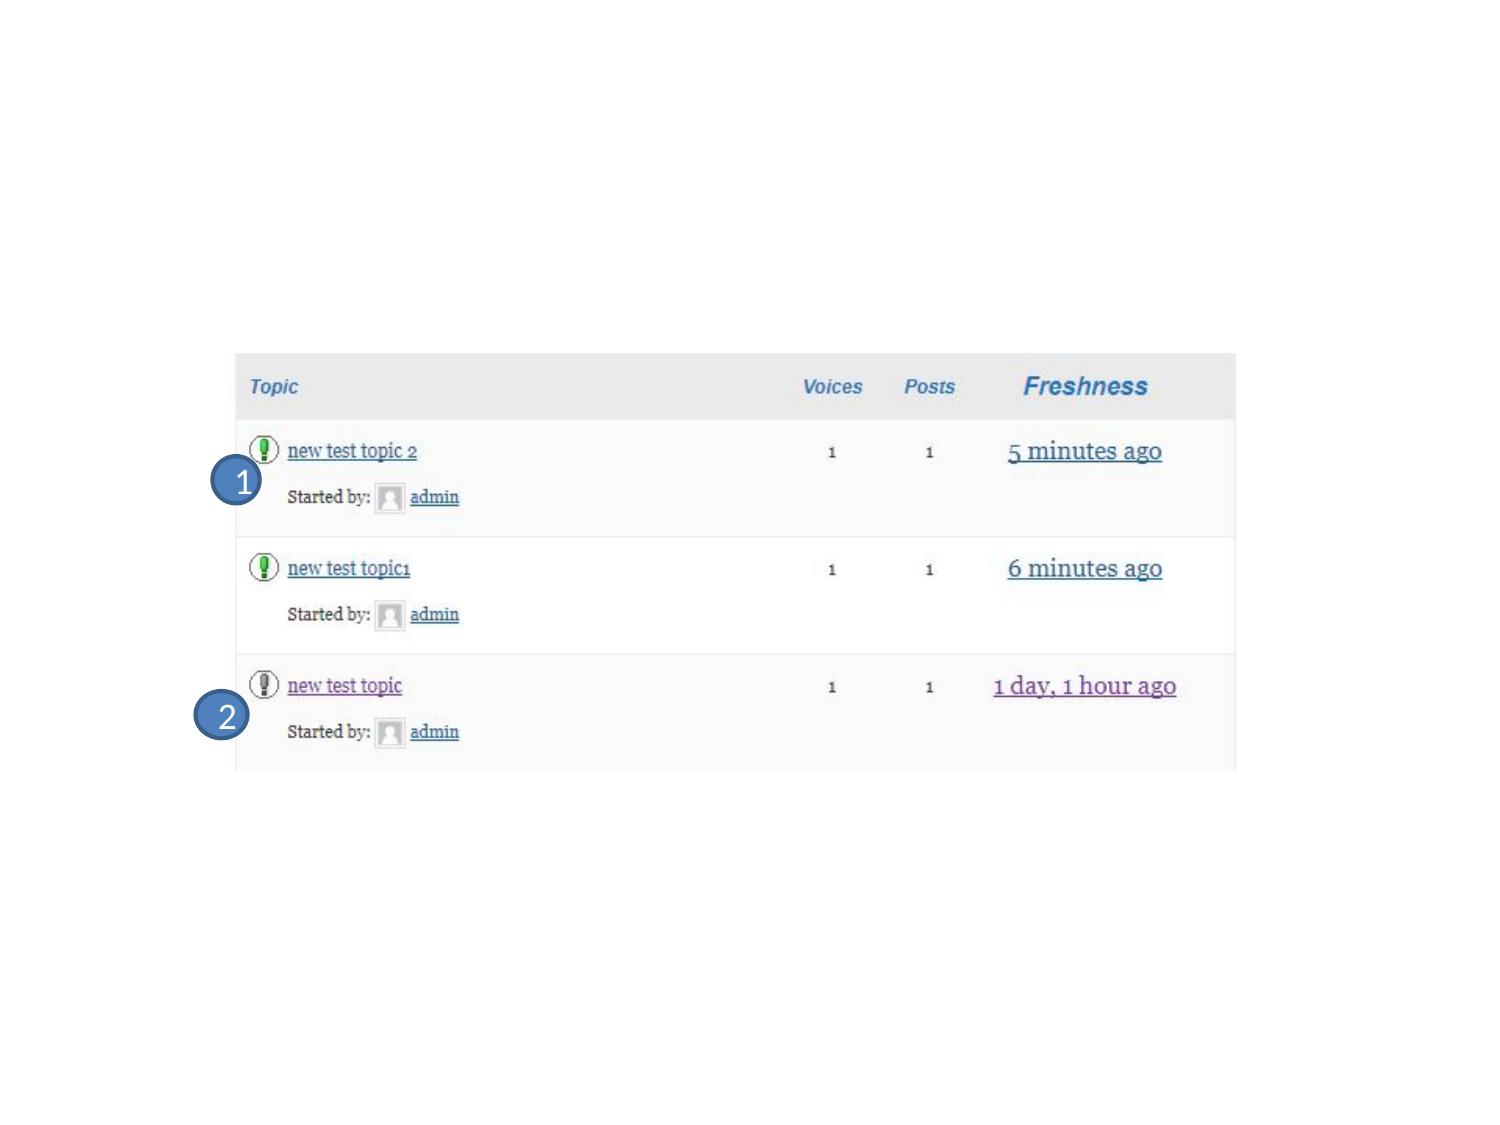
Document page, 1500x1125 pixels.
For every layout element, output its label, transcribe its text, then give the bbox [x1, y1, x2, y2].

picture [212, 353, 1288, 772]
text_box 2 [193, 692, 207, 737]
